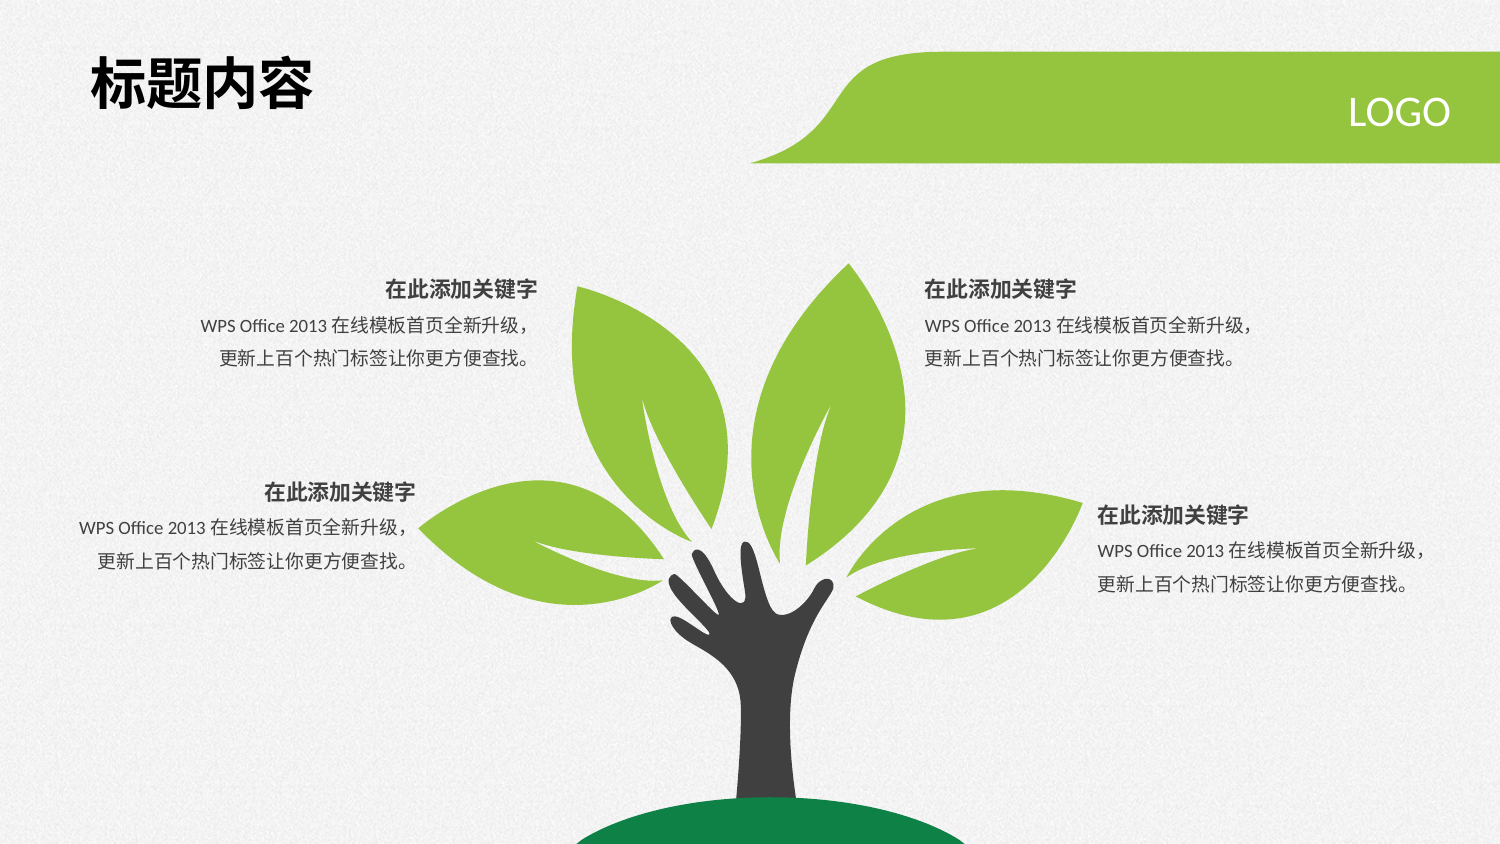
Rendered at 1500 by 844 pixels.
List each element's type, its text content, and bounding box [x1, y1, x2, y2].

text_box 标题内容 [75, 41, 331, 124]
text_box [751, 263, 906, 566]
text_box 在此添加关键字 WPS Office 2013在线模板首页全新升级，更新上百个热门标签让你更方便查找。 [1082, 480, 1467, 603]
text_box [574, 795, 967, 844]
text_box 在此添加关键字 WPS Office 2013在线模板首页全新升级，更新上百个热门标签让你更方便查找。 [169, 255, 553, 378]
picture [0, 0, 1500, 844]
text_box [668, 541, 834, 796]
text_box [571, 286, 728, 542]
text_box 在此添加关键字 WPS Office 2013在线模板首页全新升级，更新上百个热门标签让你更方便查找。 [910, 255, 1294, 378]
text_box LOGO [1333, 75, 1466, 143]
text_box 在此添加关键字 WPS Office 2013在线模板首页全新升级，更新上百个热门标签让你更方便查找。 [47, 457, 432, 580]
text_box [846, 490, 1082, 620]
text_box [432, 480, 665, 605]
text_box [747, 49, 1500, 166]
